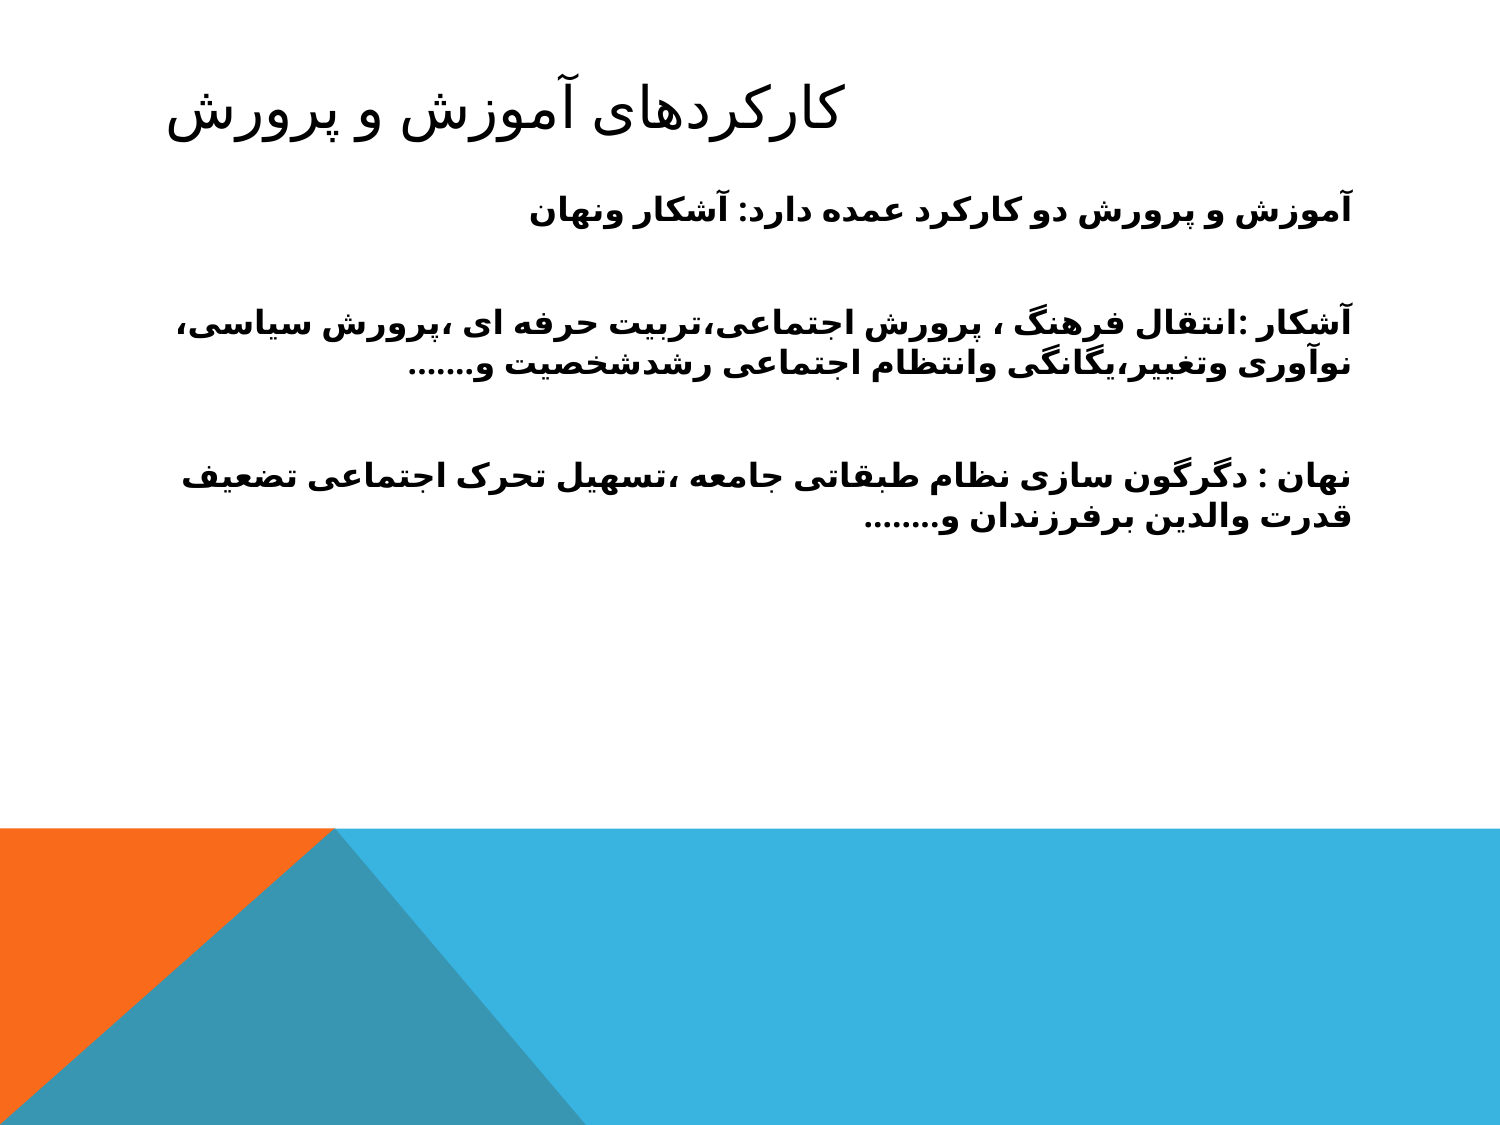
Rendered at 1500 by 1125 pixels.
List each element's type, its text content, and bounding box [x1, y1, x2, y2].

title کارکردهای آموزش و پرورش [135, 60, 1369, 150]
list آموزش و پرورش دو کارکرد عمده دارد: آشکار ونهان آشکار :انتقال فرهنگ ، پرورش اجتماعی،تربیت حرفه ای ،پرورش سیاسی، نوآوری وتغییر،یگانگی وانتظام اجتماعی رشدشخصیت و....... نهان : دگرگون سازی نظام طبقاتی جامعه ،تسهیل تحرک اجتماعی تضعیف قدرت والدین برفرزندان و........ [135, 180, 1369, 768]
